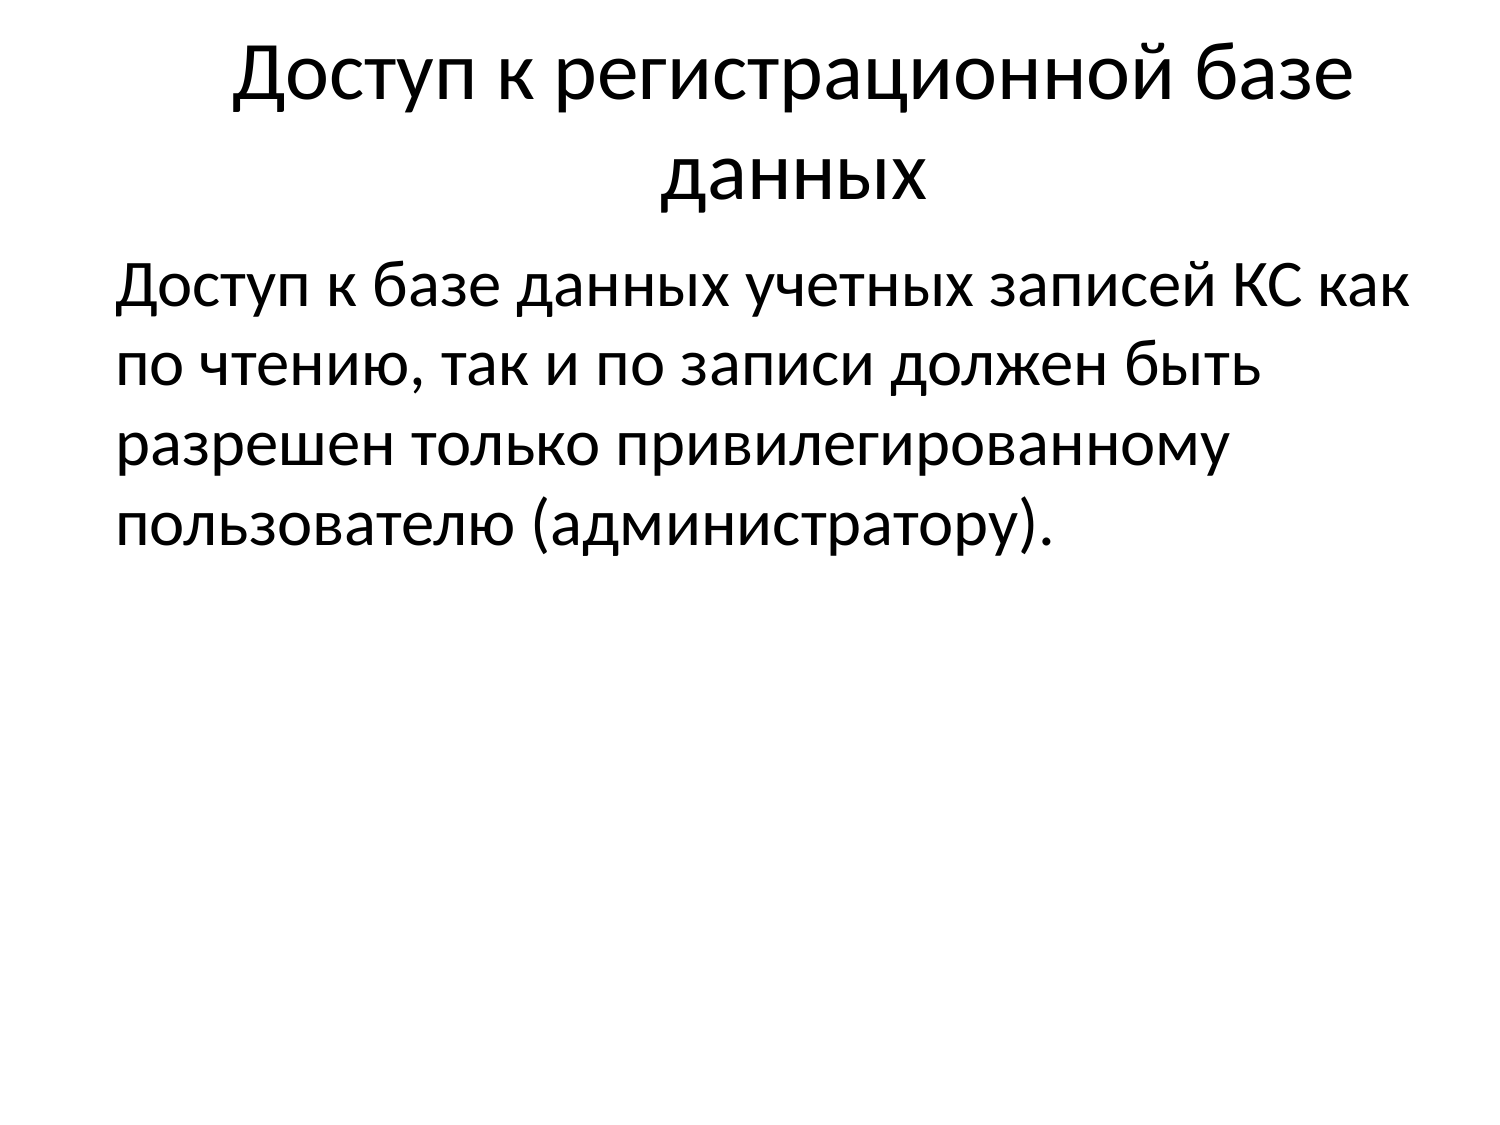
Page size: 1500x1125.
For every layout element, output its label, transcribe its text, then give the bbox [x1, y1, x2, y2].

list Доступ к базе данных учетных записей КС как по чтению, так и по записи должен быть разрешен только привилегированному пользователю (администратору). [100, 231, 1500, 1125]
title Доступ к регистрационной базе данных [88, 0, 1500, 233]
